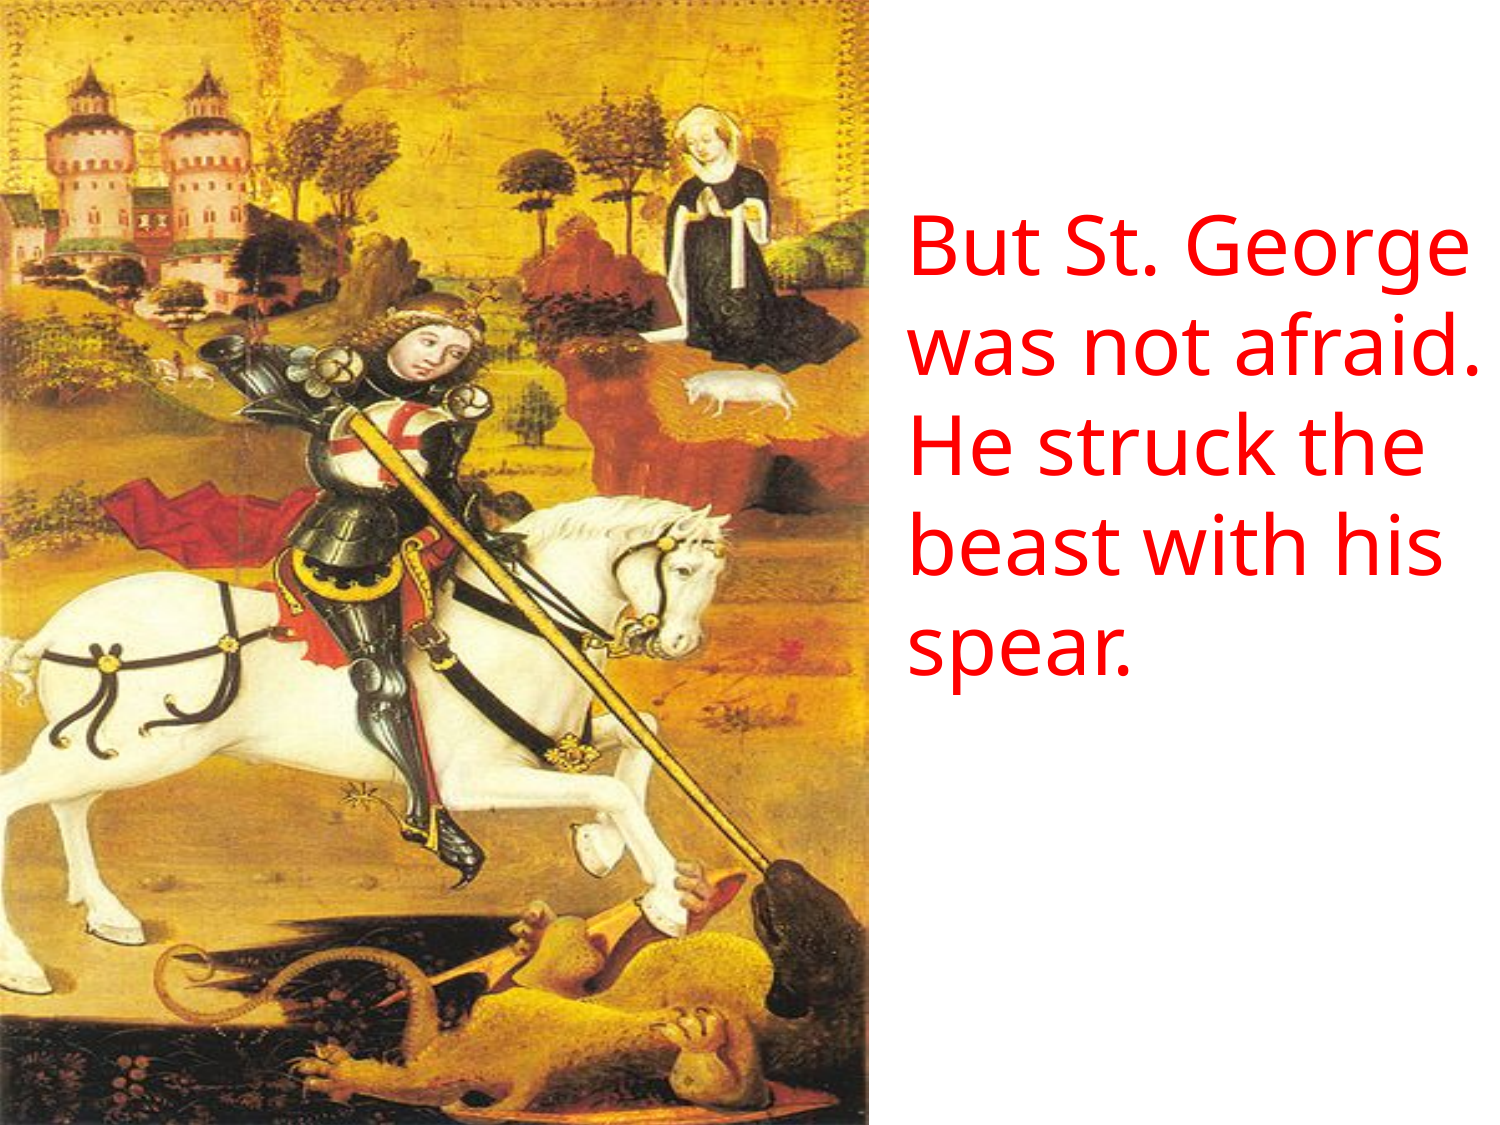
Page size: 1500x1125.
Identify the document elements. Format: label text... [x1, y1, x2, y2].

picture [0, 0, 869, 1125]
text_box But St. George was not afraid. He struck the beast with his spear. [891, 184, 1500, 700]
